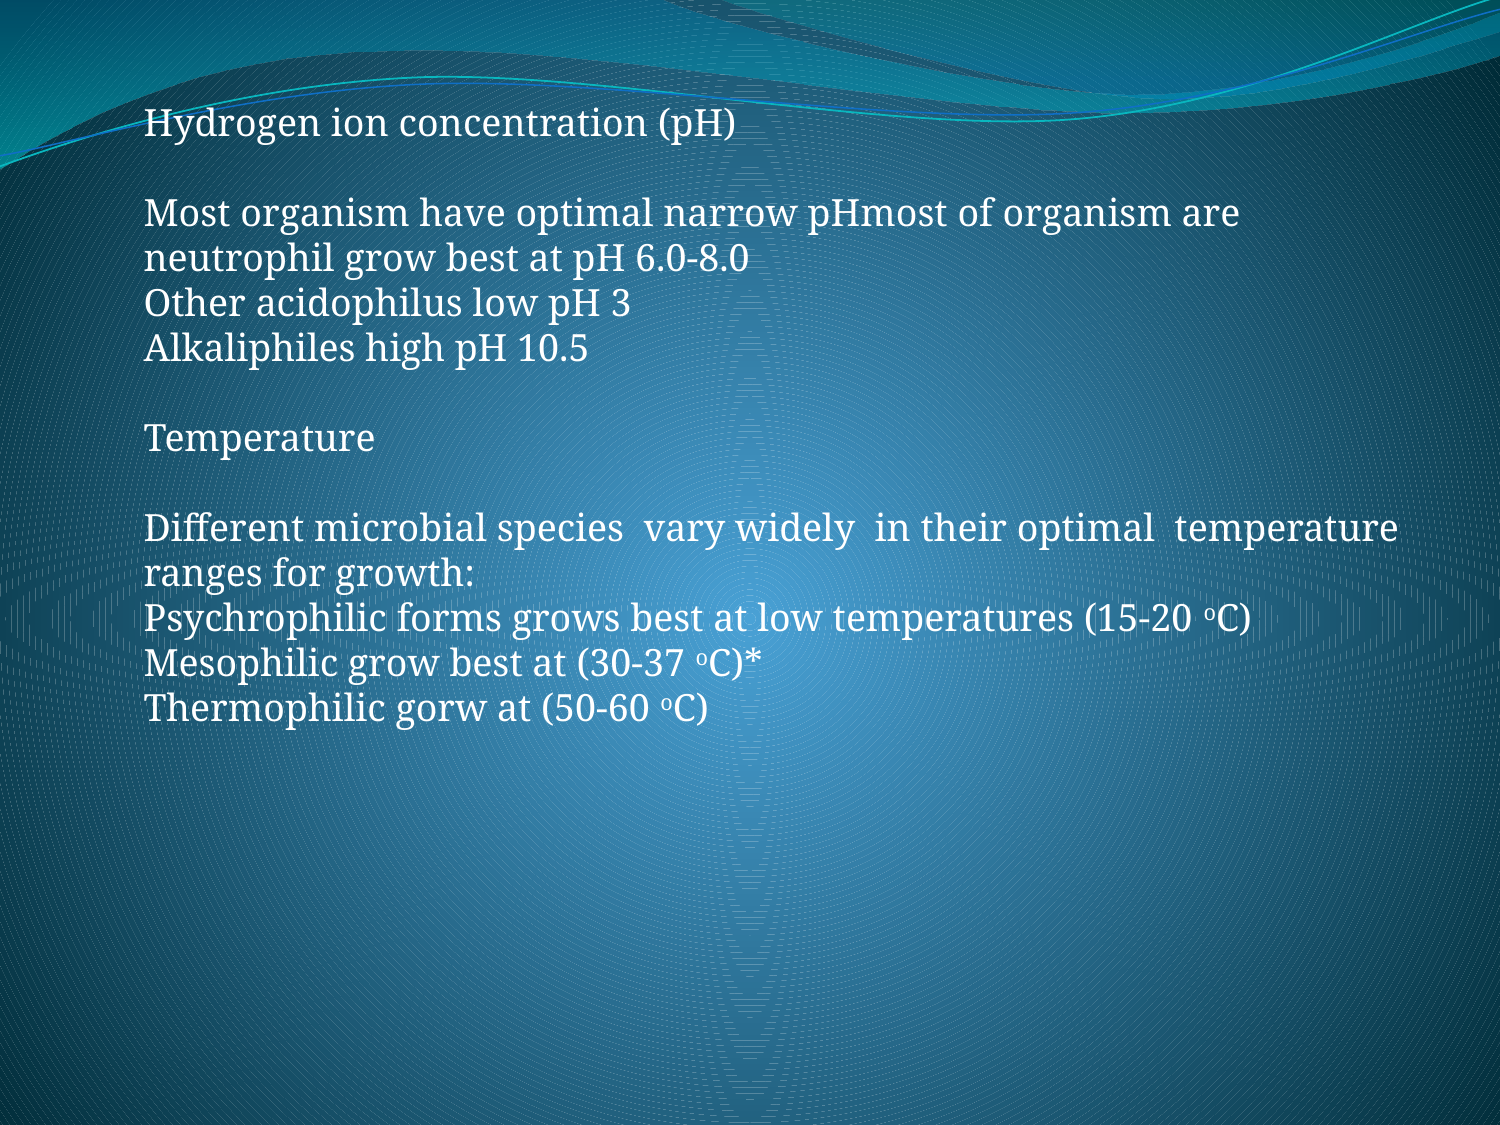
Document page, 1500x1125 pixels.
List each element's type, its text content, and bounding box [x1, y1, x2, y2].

text_box Hydrogen ion concentration (pH) Most organism have optimal narrow pHmost of organism are neutrophil grow best at pH 6.0-8.0 Other acidophilus low pH 3 Alkaliphiles high pH 10.5 Temperature Different microbial species vary widely in their optimal temperature ranges for growth: Psychrophilic forms grows best at low temperatures (15-20 oC) Mesophilic grow best at (30-37 oC)* Thermophilic gorw at (50-60 oC) [128, 46, 1454, 1125]
